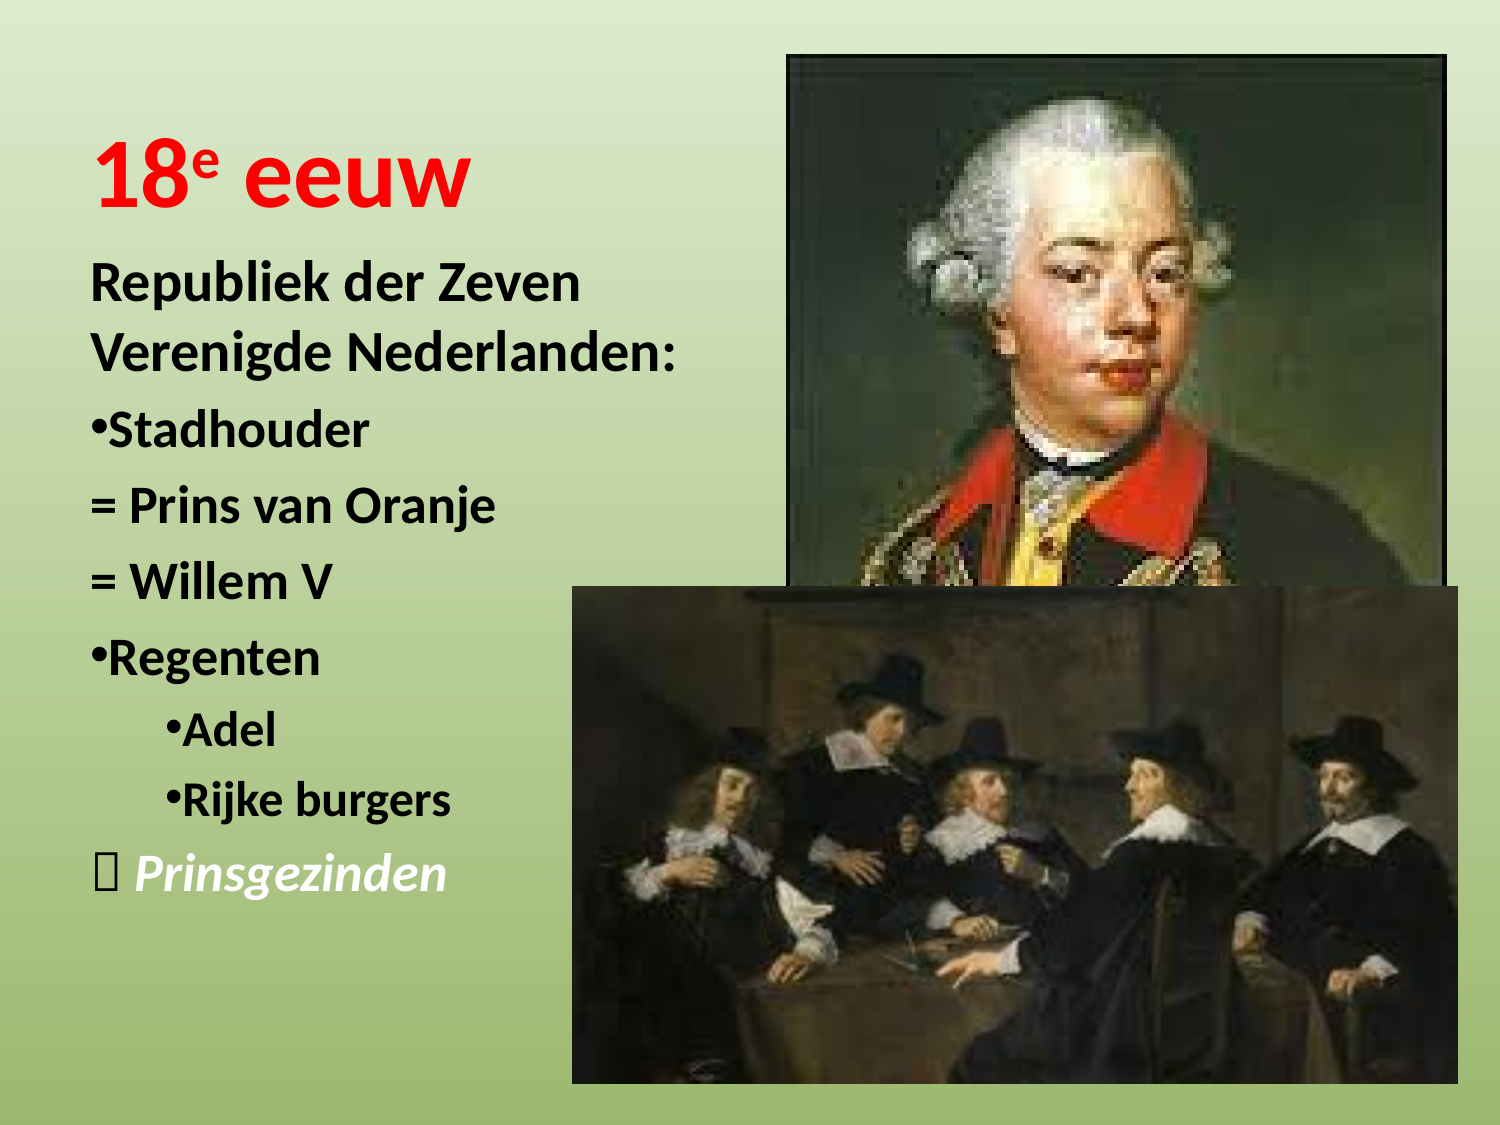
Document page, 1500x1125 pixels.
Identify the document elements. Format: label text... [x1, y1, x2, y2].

picture [572, 585, 1458, 1084]
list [785, 54, 1448, 584]
title 18e eeuw [75, 44, 569, 235]
list Republiek der Zeven Verenigde Nederlanden: Stadhouder = Prins van Oranje = Willem V Regenten Adel Rijke burgers  Prinsgezinden [75, 235, 739, 1005]
